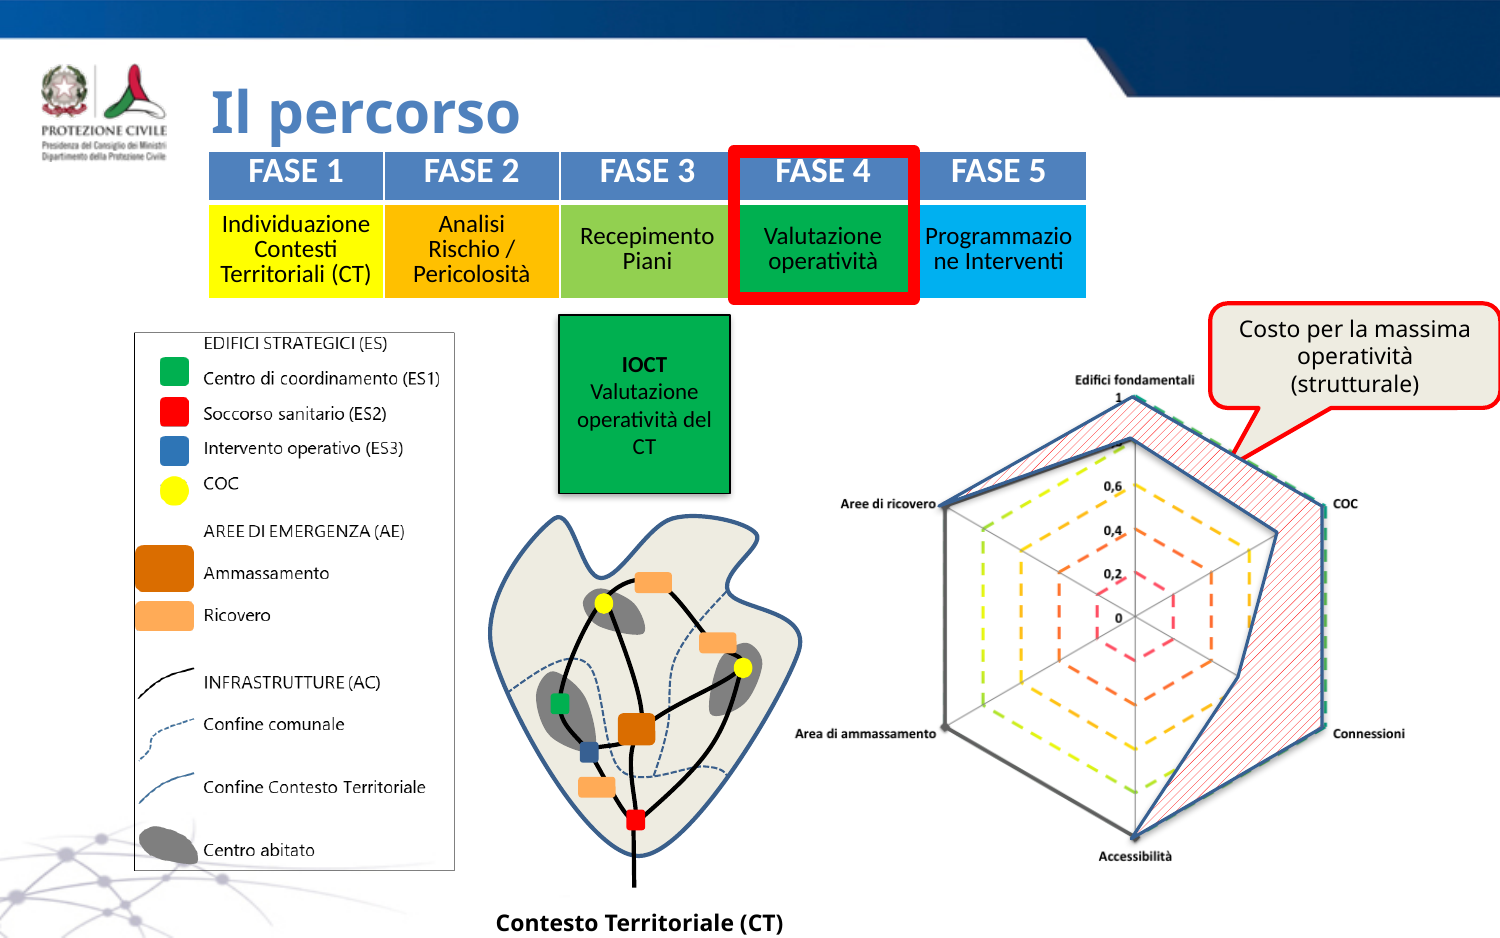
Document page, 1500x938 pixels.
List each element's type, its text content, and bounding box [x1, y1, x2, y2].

text_box [732, 149, 916, 300]
table_cell Individuazione Contesti Territoriali (CT) [209, 205, 383, 298]
table_header FASE 5 [916, 152, 1086, 200]
table_header FASE 2 [385, 152, 559, 200]
list IOCT Valutazione operatività del CT [558, 314, 731, 494]
table_header FASE 1 [209, 152, 383, 200]
table_cell Programmazione Interventi [916, 205, 1086, 298]
title Il percorso [196, 23, 1316, 205]
table_header FASE 3 [561, 152, 732, 200]
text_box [489, 515, 801, 888]
picture [0, 0, 1500, 938]
table_cell Analisi Rischio / Pericolosità [385, 205, 559, 298]
text_box Contesto Territoriale (CT) [458, 903, 822, 938]
table_cell Recepimento Piani [561, 205, 732, 298]
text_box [938, 303, 1500, 839]
